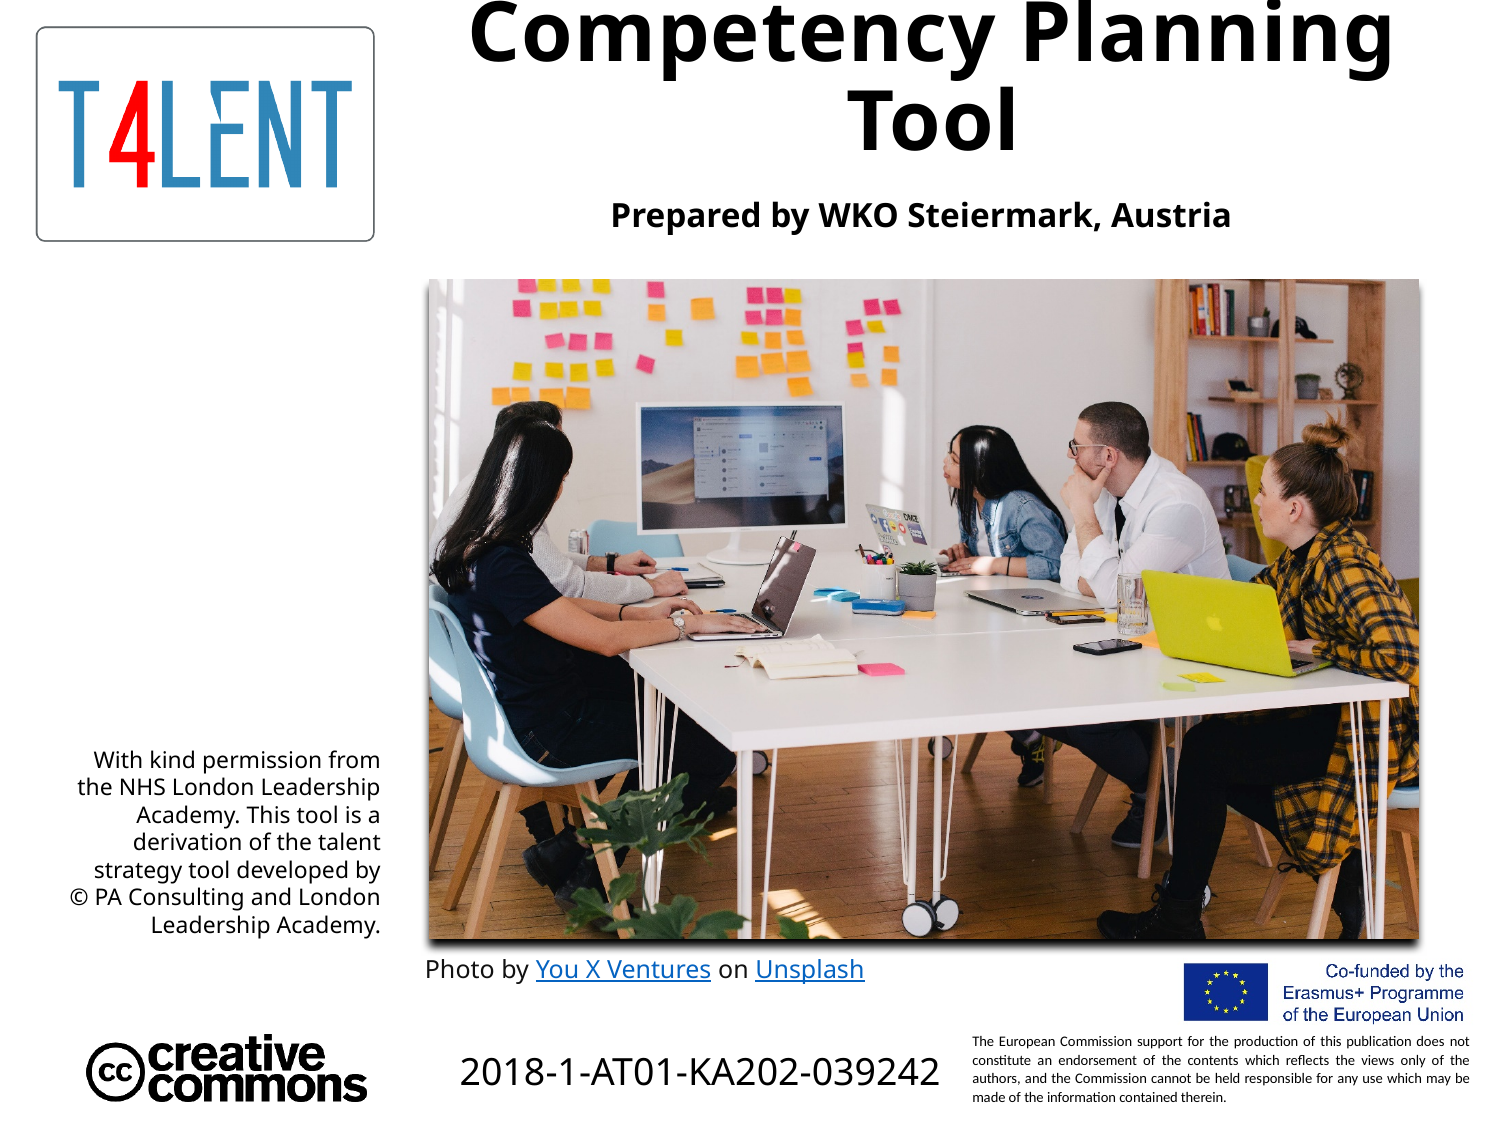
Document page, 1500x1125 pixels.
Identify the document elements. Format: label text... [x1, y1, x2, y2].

text_box With kind permission from the NHS London Leadership Academy. This tool is a derivation of the talent strategy tool developed by © PA Consulting and London Leadership Academy. [42, 738, 396, 946]
subtitle Prepared by WKO Steiermark, Austria [441, 183, 1402, 263]
picture [1166, 958, 1478, 1026]
picture [85, 1034, 367, 1102]
text_box Photo by You X Ventures on Unsplash [410, 946, 880, 995]
picture [429, 279, 1419, 939]
title Competency Planning Tool [384, 46, 1483, 184]
text_box 2018-1-AT01-KA202-039242 [444, 1040, 956, 1101]
picture [35, 26, 375, 242]
